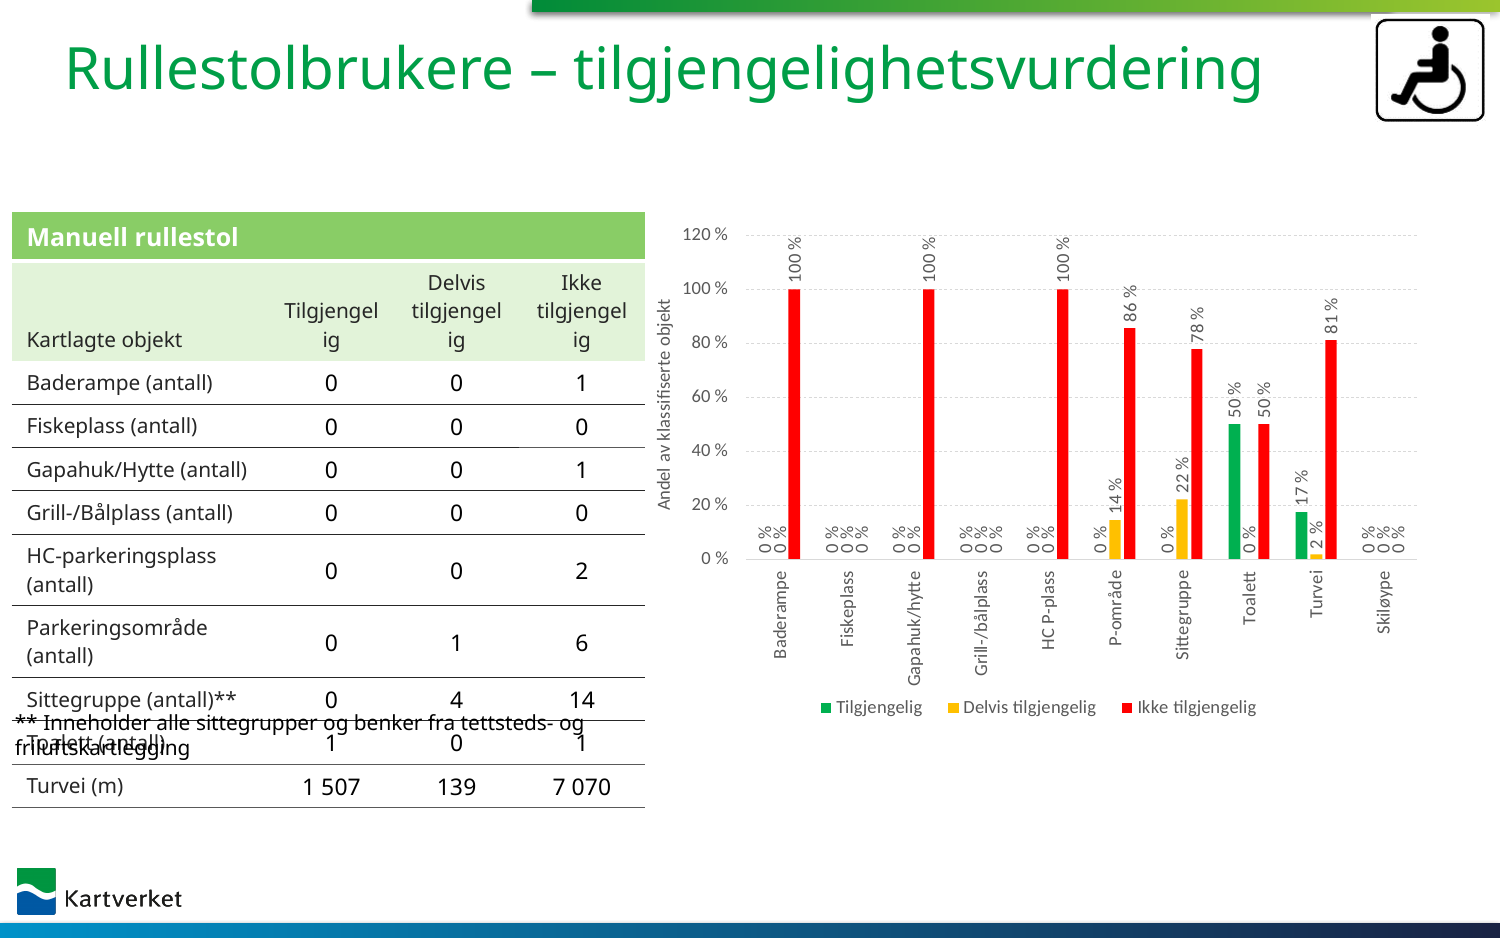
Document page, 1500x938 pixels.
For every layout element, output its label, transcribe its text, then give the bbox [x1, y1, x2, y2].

table_cell Gapahuk/Hytte (antall) [12, 448, 269, 490]
table_cell Tilgjengelig [269, 263, 394, 361]
table_cell 139 [394, 768, 519, 807]
table_cell Sittegruppe (antall)** [12, 678, 269, 702]
table_cell 0 [269, 361, 394, 404]
picture [643, 218, 1427, 728]
table_cell HC-parkeringsplass (antall) [12, 535, 269, 605]
table_cell 0 [269, 678, 394, 702]
table_cell 4 [394, 678, 519, 702]
table_cell Kartlagte objekt [12, 263, 269, 361]
table_cell 0 [269, 535, 394, 605]
table_cell 1 [394, 606, 519, 677]
table_cell 0 [519, 405, 638, 447]
table_cell 0 [269, 405, 394, 447]
table_cell 0 [394, 361, 519, 404]
table_cell Delvis tilgjengelig [394, 263, 519, 361]
table_cell 0 [269, 448, 394, 490]
text_box ** Inneholder alle sittegrupper og benker fra tettsteds- og friluftskartlegging [0, 702, 745, 768]
table_cell 1 [519, 361, 638, 404]
table_cell Turvei (m) [12, 768, 269, 807]
table_cell 0 [269, 606, 394, 677]
table_cell 0 [394, 448, 519, 490]
table_cell Fiskeplass (antall) [12, 405, 269, 447]
table_header Manuell rullestol [12, 212, 645, 259]
table_cell 0 [519, 491, 638, 534]
table_cell 7 070 [519, 768, 645, 807]
table_cell 0 [269, 491, 394, 534]
table_cell Baderampe (antall) [12, 361, 269, 404]
table_cell Ikke tilgjengelig [519, 263, 638, 361]
table_cell 6 [519, 606, 638, 677]
table_cell 0 [394, 405, 519, 447]
picture [1371, 13, 1491, 127]
table_cell 1 [519, 448, 638, 490]
table_cell Grill-/Bålplass (antall) [12, 491, 269, 534]
table_cell 0 [394, 535, 519, 605]
text_box Rullestolbrukere – tilgjengelighetsvurdering [49, 12, 1372, 109]
table_cell 14 [519, 678, 638, 702]
table_cell 2 [519, 535, 638, 605]
table_cell Parkeringsområde (antall) [12, 606, 269, 677]
table_cell 1 507 [269, 768, 394, 807]
table_cell 0 [394, 491, 519, 534]
